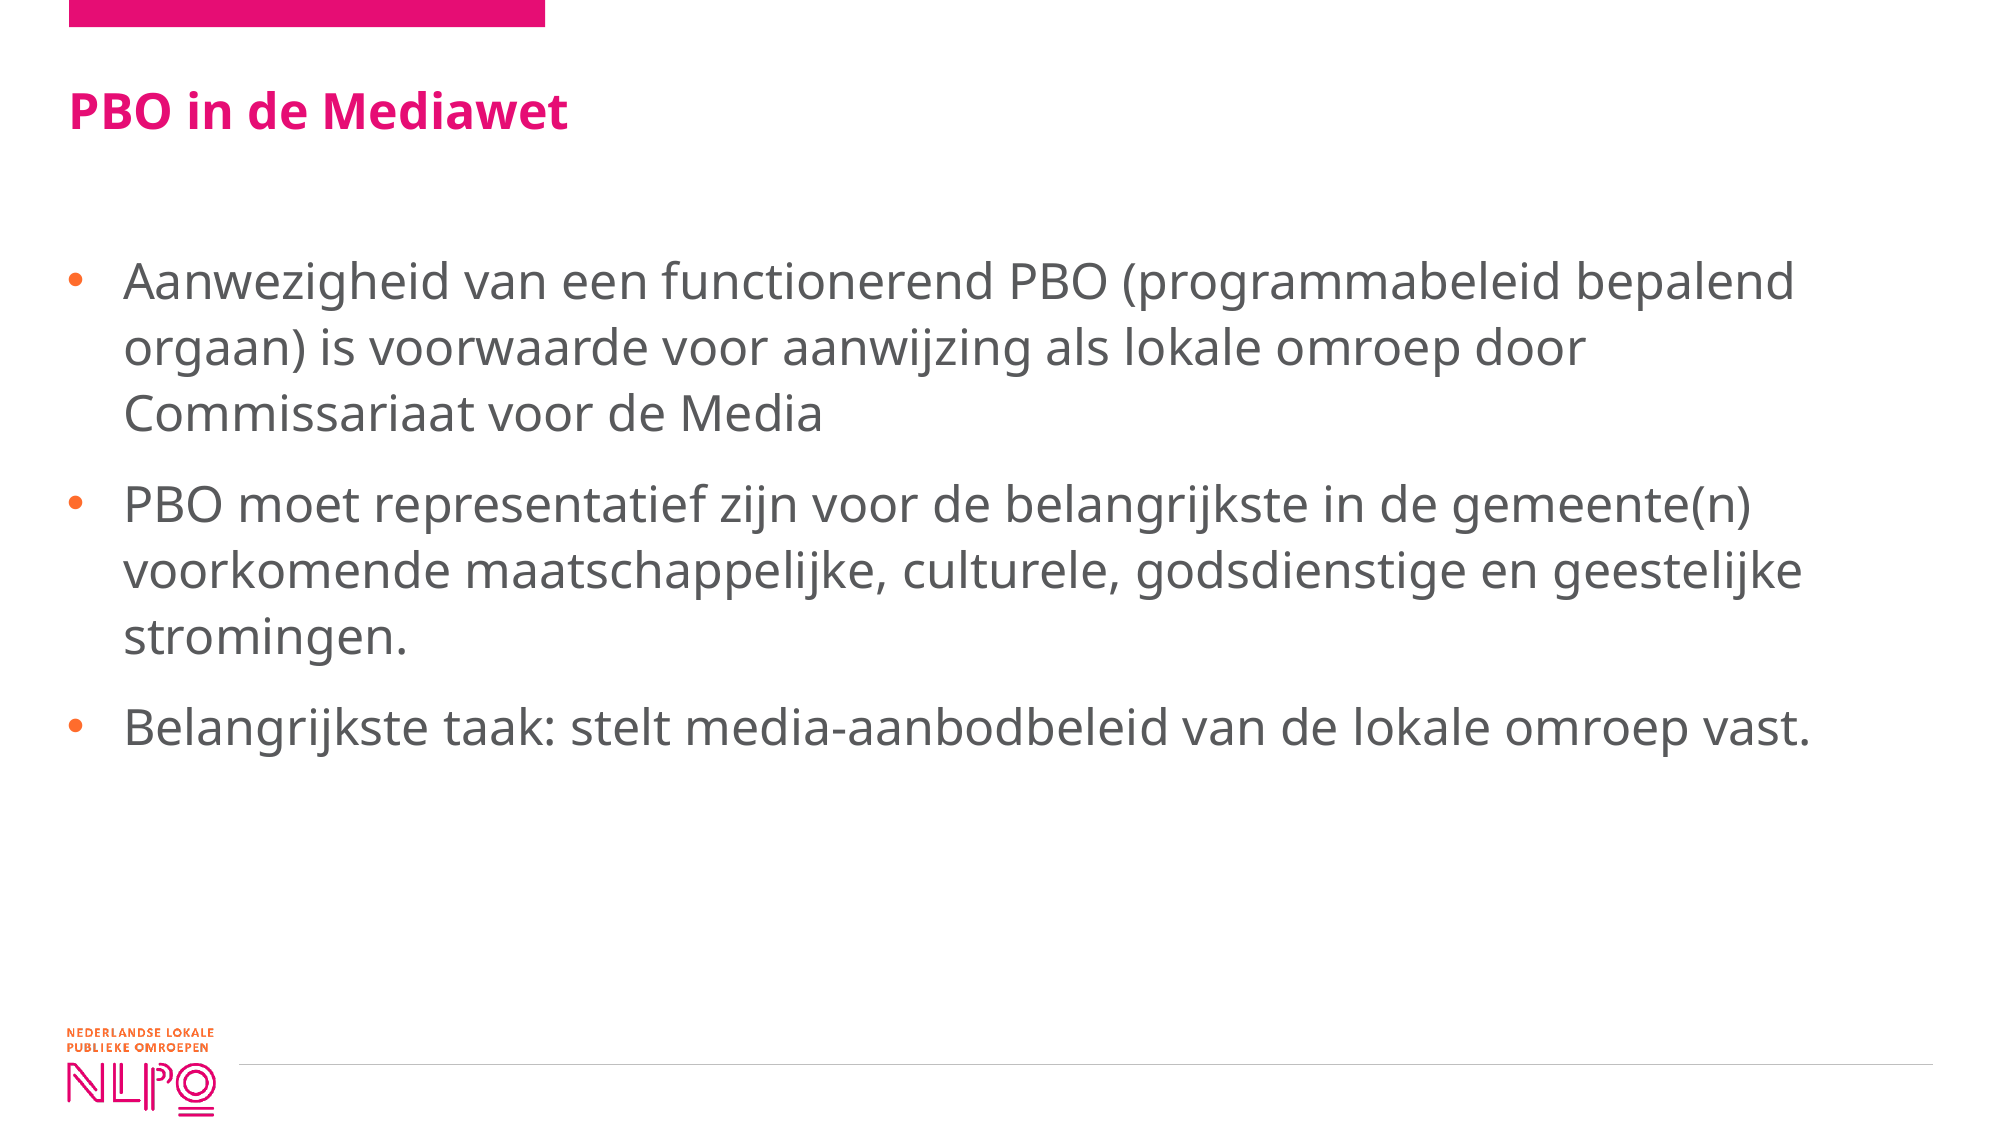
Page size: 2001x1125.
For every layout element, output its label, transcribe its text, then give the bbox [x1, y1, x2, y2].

title PBO in de Mediawet [68, 59, 1934, 141]
picture [67, 1028, 216, 1118]
list Aanwezigheid van een functionerend PBO (programmabeleid bepalend orgaan) is voorwaarde voor aanwijzing als lokale omroep door Commissariaat voor de Media PBO moet representatief zijn voor de belangrijkste in de gemeente(n) voorkomende maatschappelijke, culturele, godsdienstige en geestelijke stromingen. Belangrijkste taak: stelt media-aanbodbeleid van de lokale omroep vast. [66, 242, 1934, 1018]
